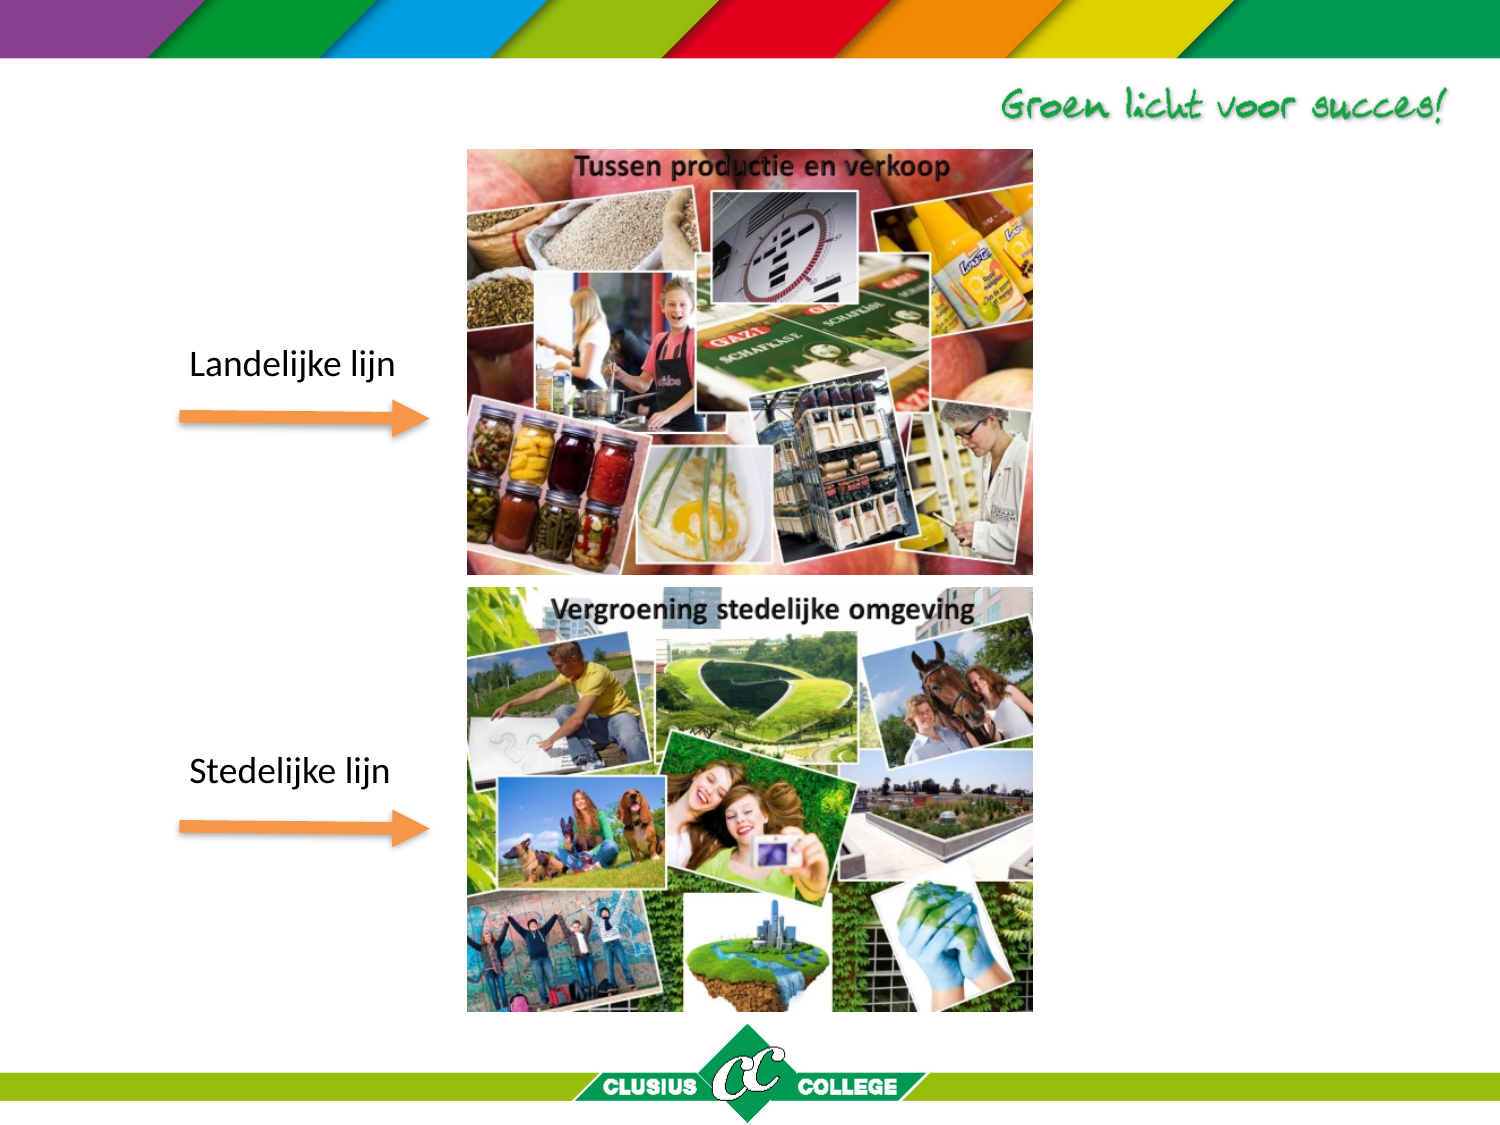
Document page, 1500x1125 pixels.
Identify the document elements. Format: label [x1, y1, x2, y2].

text_box [0, 0, 1500, 1125]
text_box [179, 415, 431, 419]
